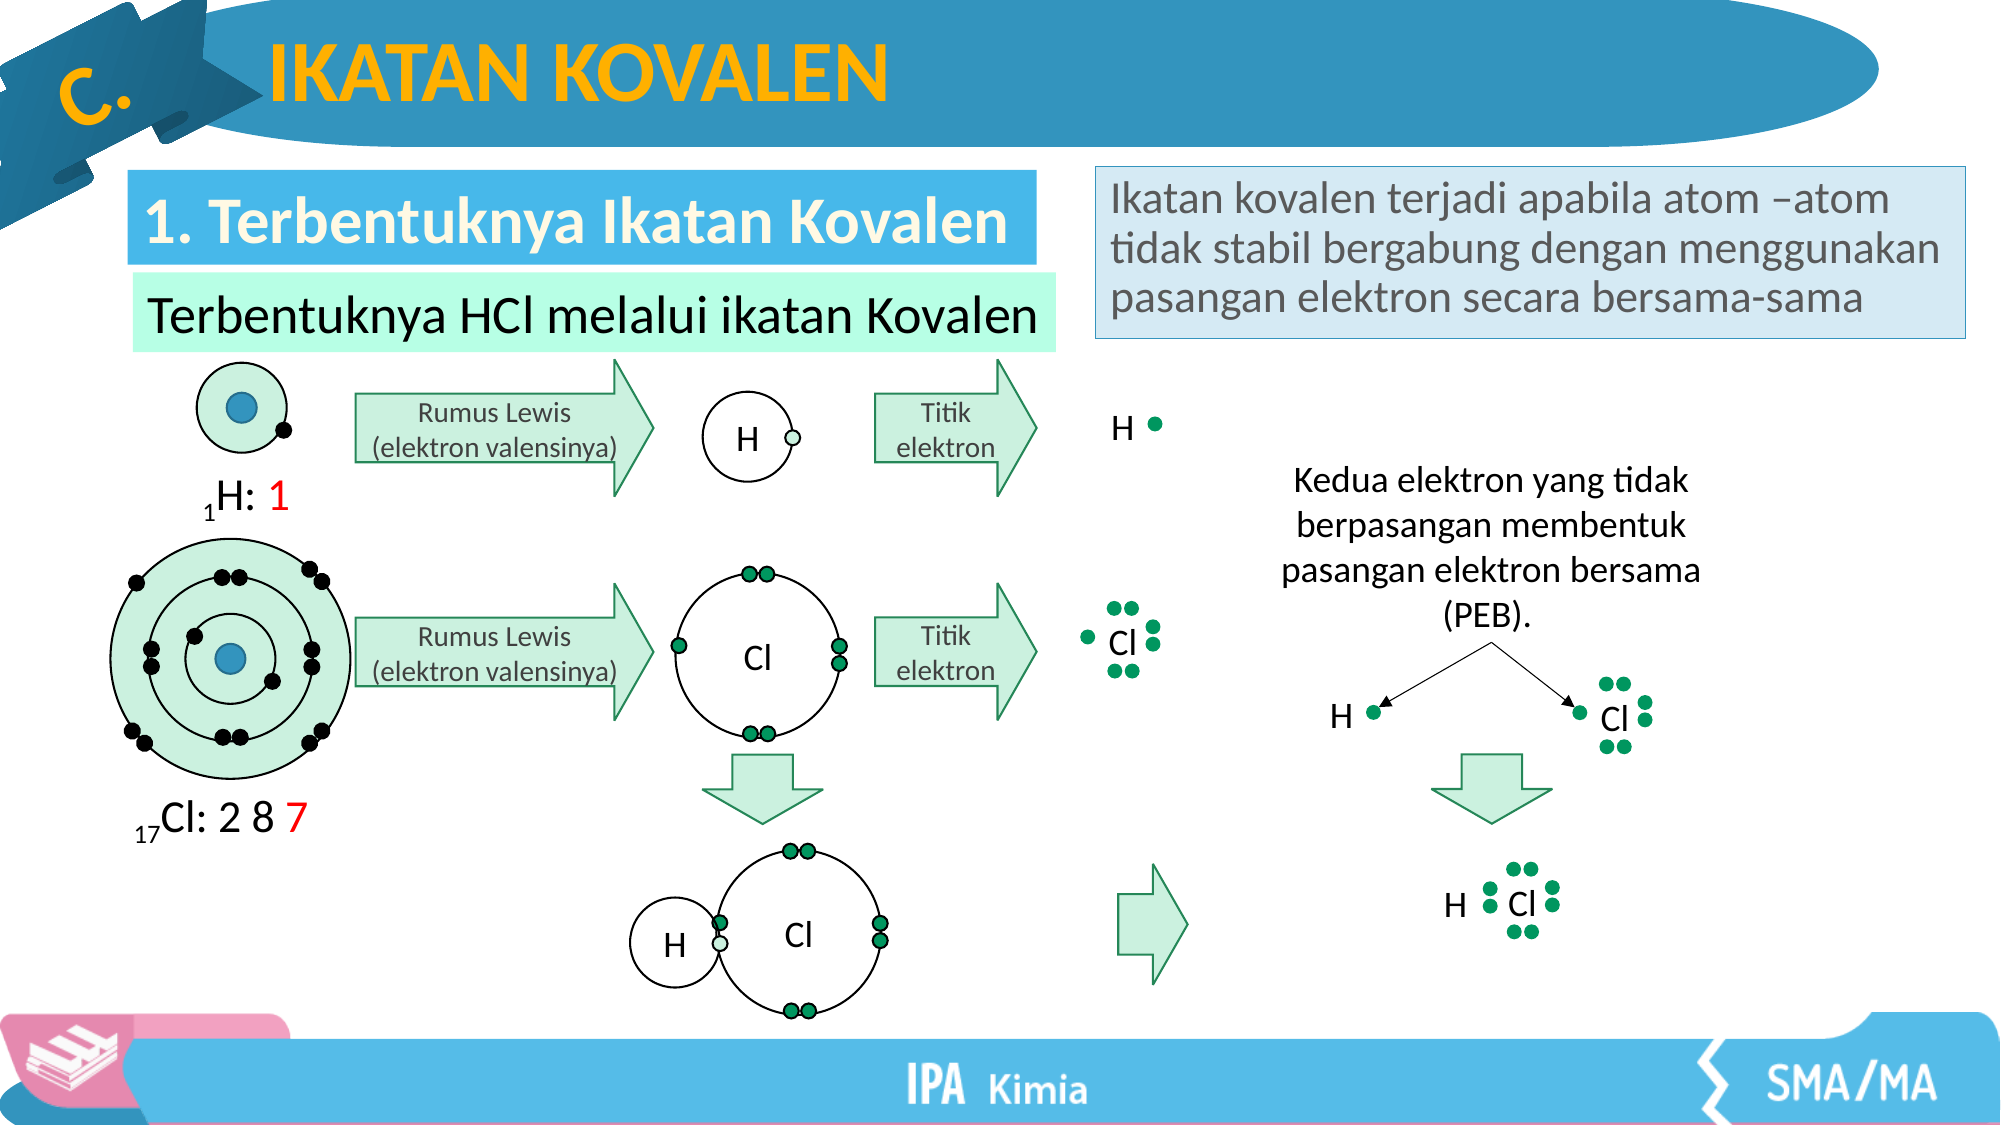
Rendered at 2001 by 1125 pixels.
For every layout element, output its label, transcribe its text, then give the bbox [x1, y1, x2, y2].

text_box C. [0, 0, 266, 231]
text_box [701, 753, 824, 826]
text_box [702, 391, 801, 482]
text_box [1572, 676, 1653, 755]
title IKATAN KOVALEN [252, 0, 1978, 146]
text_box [1423, 861, 1560, 940]
text_box [1430, 753, 1553, 825]
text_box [671, 566, 847, 742]
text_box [1090, 392, 1163, 458]
picture [0, 1012, 2000, 1125]
text_box Rumus Lewis (elektron valensinya) [354, 358, 655, 498]
text_box Kedua elektron yang tidak berpasangan membentuk pasangan elektron bersama (PEB). [1257, 447, 1726, 643]
text_box [1117, 863, 1189, 986]
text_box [1378, 644, 1491, 708]
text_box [1309, 681, 1382, 746]
text_box Terbentuknya HCl melalui ikatan Kovalen [132, 272, 1056, 353]
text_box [196, 362, 292, 453]
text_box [630, 843, 888, 1012]
text_box 1H: 1 [187, 456, 305, 535]
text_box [1491, 644, 1575, 708]
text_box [1080, 600, 1161, 679]
list Ikatan kovalen terjadi apabila atom –atom tidak stabil bergabung dengan menggunakan pasangan elektron secara bersama-sama [1095, 166, 1966, 339]
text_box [110, 538, 351, 779]
text_box 1. Terbentuknya Ikatan Kovalen [127, 169, 1037, 265]
text_box Titik elektron [874, 358, 1038, 498]
text_box Rumus Lewis (elektron valensinya) [354, 582, 655, 722]
text_box 17Cl: 2 8 7 [118, 779, 324, 857]
text_box Titik elektron [874, 582, 1038, 721]
